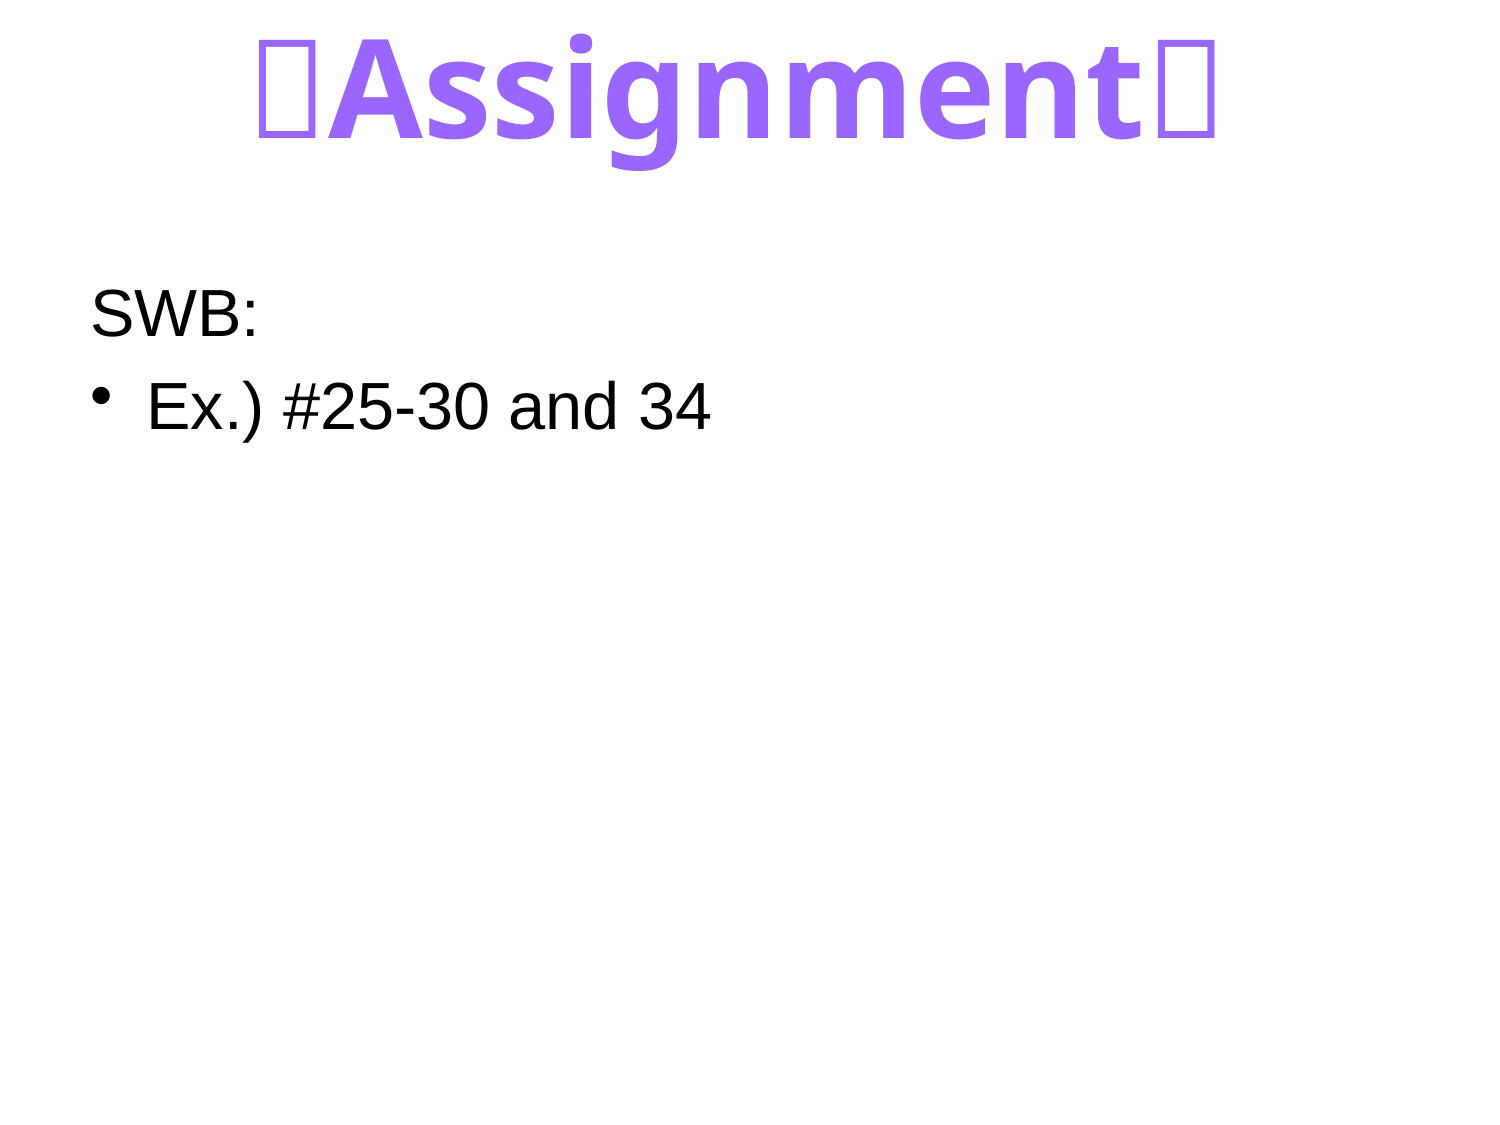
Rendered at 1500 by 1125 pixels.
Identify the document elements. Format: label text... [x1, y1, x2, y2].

list SWB: Ex.) #25-30 and 34 [74, 262, 1426, 1006]
title Assignment [74, 44, 1426, 233]
